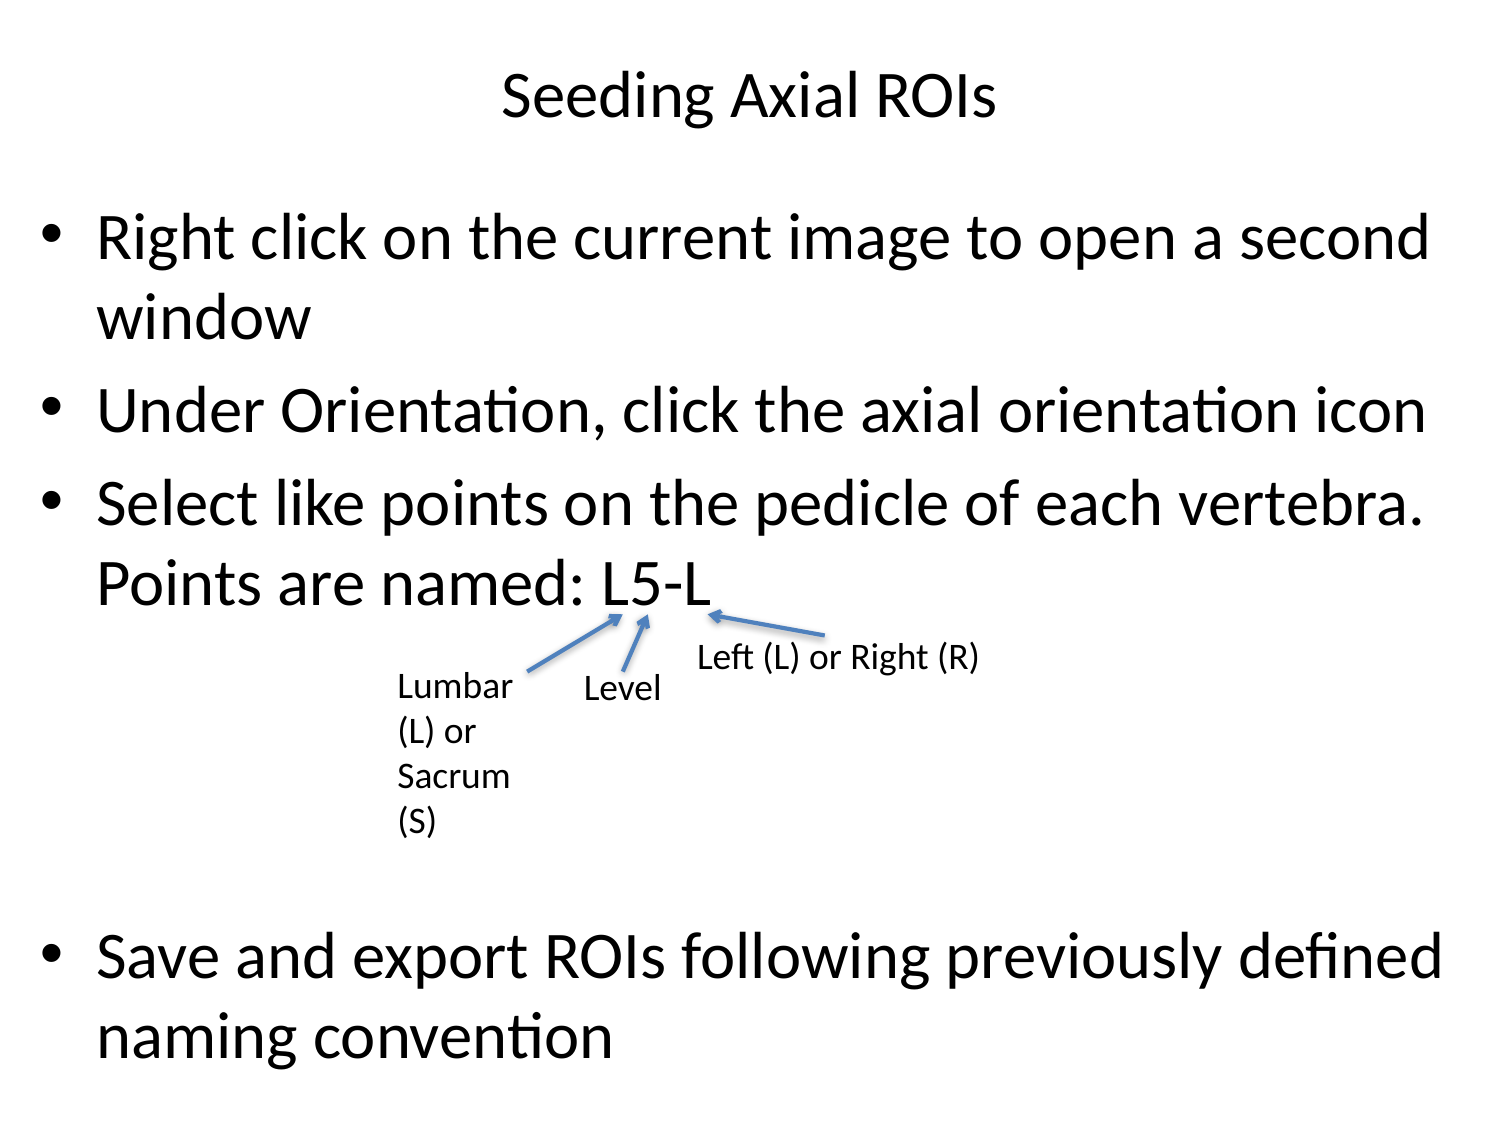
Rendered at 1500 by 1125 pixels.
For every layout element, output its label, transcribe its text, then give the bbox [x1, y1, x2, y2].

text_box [622, 613, 649, 672]
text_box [526, 613, 621, 672]
text_box Level [529, 655, 682, 715]
text_box Lumbar (L) or Sacrum (S) [382, 653, 571, 849]
text_box Left (L) or Right (R) [682, 624, 1061, 730]
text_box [707, 613, 825, 636]
list Right click on the current image to open a second window Under Orientation, click the axial orientation icon Select like points on the pedicle of each vertebra. Points are named: L5-L Save and export ROIs following previously defined naming convention [24, 185, 1467, 1125]
title Seeding Axial ROIs [75, 0, 1425, 185]
